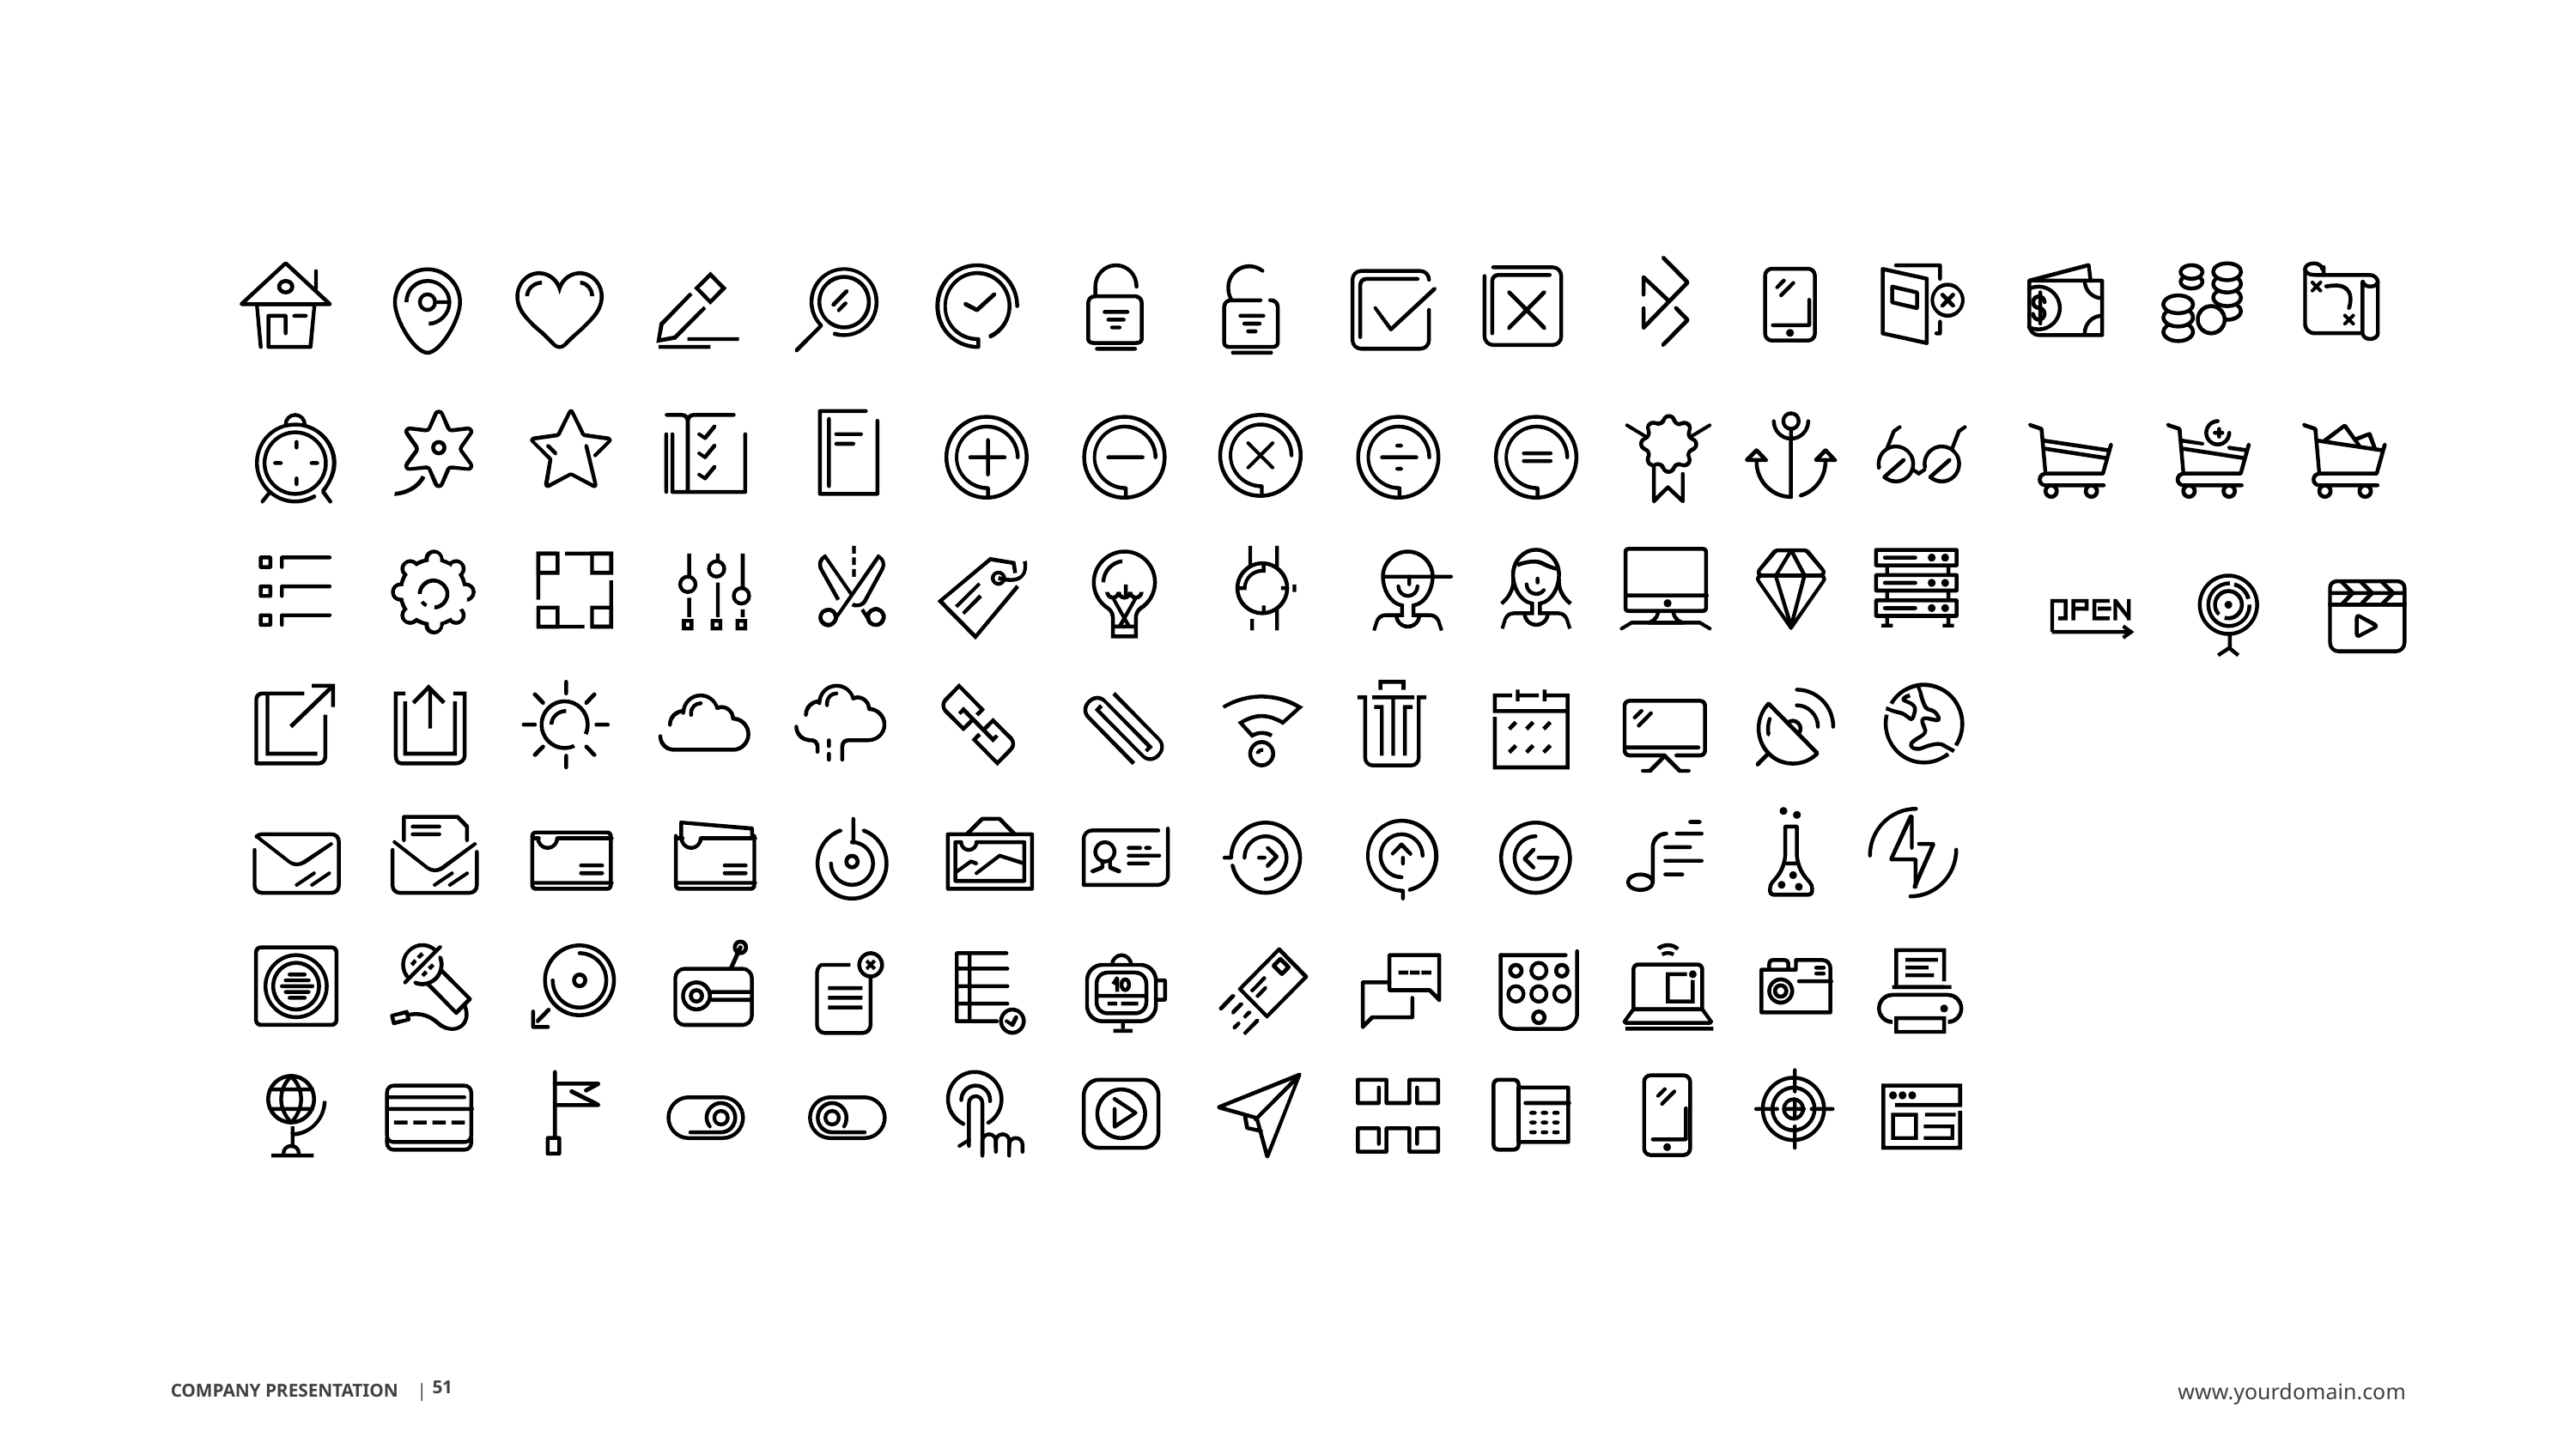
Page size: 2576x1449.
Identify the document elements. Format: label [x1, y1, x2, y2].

text_box [1876, 424, 1968, 484]
text_box [1222, 821, 1303, 895]
text_box [1086, 263, 1144, 351]
text_box [390, 941, 472, 1031]
text_box [1492, 1077, 1571, 1152]
text_box [656, 271, 739, 349]
text_box [545, 1070, 601, 1156]
text_box [815, 951, 884, 1035]
text_box [254, 413, 337, 504]
text_box [1642, 1073, 1692, 1157]
text_box [1868, 806, 1959, 899]
text_box [531, 943, 617, 1029]
text_box [817, 409, 880, 496]
text_box [937, 556, 1030, 640]
text_box [1874, 548, 1959, 628]
text_box [514, 270, 605, 349]
text_box [1357, 679, 1427, 767]
text_box [258, 555, 332, 627]
text_box [2050, 598, 2135, 640]
text_box [1622, 943, 1714, 1031]
text_box [666, 1095, 745, 1141]
text_box [941, 682, 1016, 767]
text_box [536, 551, 614, 629]
text_box [794, 683, 887, 762]
text_box [1755, 688, 1836, 767]
text_box [1482, 265, 1564, 348]
text_box [1753, 1068, 1835, 1150]
text_box [1622, 699, 1707, 773]
text_box [1500, 548, 1572, 629]
text_box [1492, 689, 1570, 770]
text_box [1625, 820, 1704, 893]
text_box [254, 683, 335, 766]
text_box [673, 939, 754, 1028]
text_box [529, 409, 612, 488]
text_box [1365, 818, 1439, 900]
text_box [530, 830, 614, 891]
text_box [1755, 548, 1827, 630]
text_box [266, 1074, 327, 1158]
text_box [1218, 413, 1303, 498]
text_box [664, 413, 748, 494]
text_box [1350, 269, 1437, 351]
text_box [394, 409, 474, 496]
text_box [1881, 1083, 1962, 1150]
text_box [808, 1095, 887, 1141]
text_box [1356, 1077, 1441, 1154]
text_box [1360, 953, 1442, 1029]
text_box [1356, 415, 1441, 500]
text_box [944, 415, 1029, 500]
text_box [954, 951, 1026, 1035]
text_box [1763, 266, 1817, 343]
text_box [385, 1083, 475, 1152]
text_box [2166, 419, 2251, 500]
text_box [794, 264, 879, 353]
text_box [521, 679, 611, 770]
text_box [1493, 415, 1579, 500]
text_box [1768, 807, 1814, 897]
text_box [2301, 422, 2387, 500]
text_box [673, 821, 757, 891]
text_box [658, 693, 750, 752]
text_box [1880, 263, 1966, 345]
text_box [2026, 263, 2105, 337]
text_box [1235, 545, 1297, 631]
text_box [677, 553, 751, 631]
text_box [1625, 414, 1712, 504]
text_box [1081, 1077, 1161, 1150]
text_box [2027, 422, 2113, 500]
text_box [392, 267, 462, 355]
text_box [252, 832, 341, 895]
text_box [1877, 948, 1964, 1034]
text_box [1222, 694, 1303, 767]
text_box [1081, 826, 1170, 888]
text_box [2303, 261, 2380, 342]
text_box [1217, 1072, 1302, 1159]
text_box [935, 263, 1019, 349]
text_box [1082, 692, 1165, 766]
text_box [1498, 949, 1579, 1031]
text_box [1619, 547, 1713, 631]
text_box [1372, 549, 1454, 632]
text_box [945, 1070, 1025, 1158]
text_box [1882, 681, 1967, 767]
text_box [815, 816, 889, 901]
text_box [253, 945, 339, 1028]
text_box [1745, 411, 1838, 500]
text_box [2328, 579, 2407, 654]
text_box [1084, 953, 1168, 1034]
text_box [1091, 549, 1157, 639]
text_box [945, 816, 1035, 891]
text_box [1498, 821, 1572, 895]
text_box [1641, 255, 1690, 347]
text_box [393, 684, 467, 766]
text_box [390, 815, 479, 895]
text_box [1222, 261, 1280, 355]
text_box [1082, 415, 1167, 500]
text_box [391, 549, 476, 635]
text_box [1218, 947, 1309, 1035]
text_box [2197, 573, 2259, 657]
text_box [1759, 958, 1833, 1015]
text_box [817, 545, 887, 627]
text_box [239, 261, 332, 349]
text_box [2161, 261, 2243, 343]
